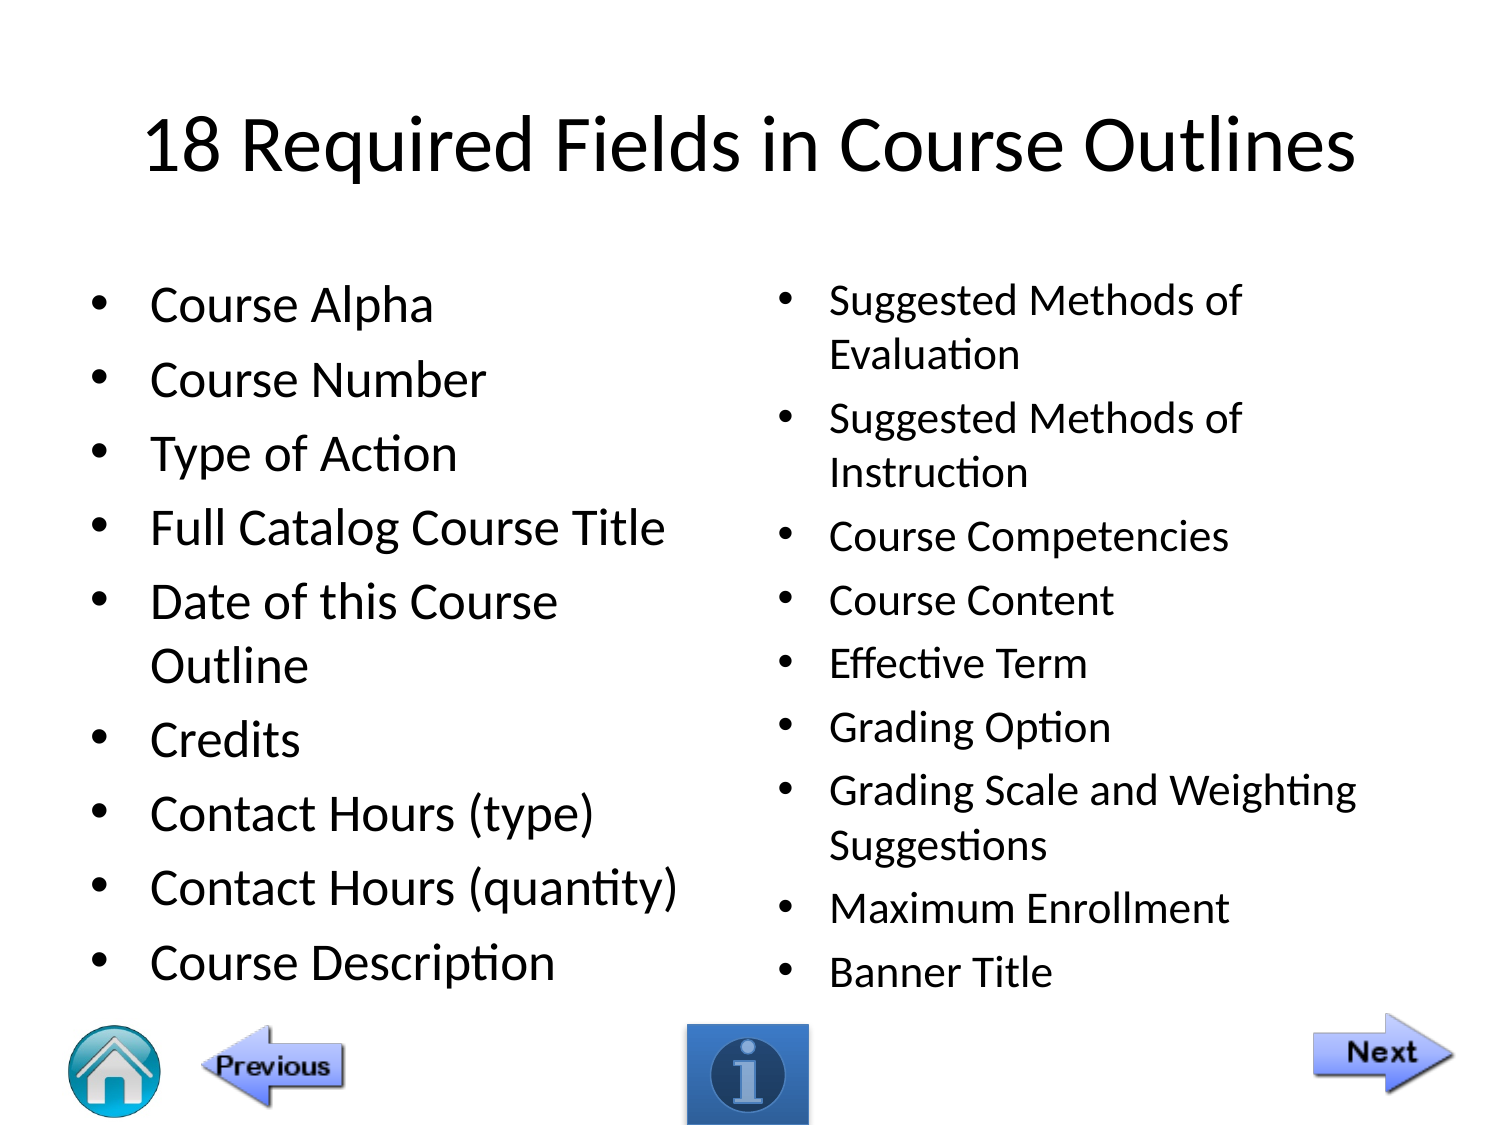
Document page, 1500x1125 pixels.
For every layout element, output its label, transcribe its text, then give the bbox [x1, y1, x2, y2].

picture [62, 1018, 166, 1122]
title 18 Required Fields in Course Outlines [75, 45, 1425, 233]
text_box [687, 1024, 809, 1125]
list Course Alpha Course Number Type of Action Full Catalog Course Title Date of this Course Outline Credits Contact Hours (type) Contact Hours (quantity) Course Description [75, 262, 738, 1005]
picture [200, 1024, 350, 1114]
list Suggested Methods of Evaluation Suggested Methods of Instruction Course Competencies Course Content Effective Term Grading Option Grading Scale and Weighting Suggestions Maximum Enrollment Banner Title [762, 262, 1425, 1005]
picture [1312, 1012, 1460, 1100]
